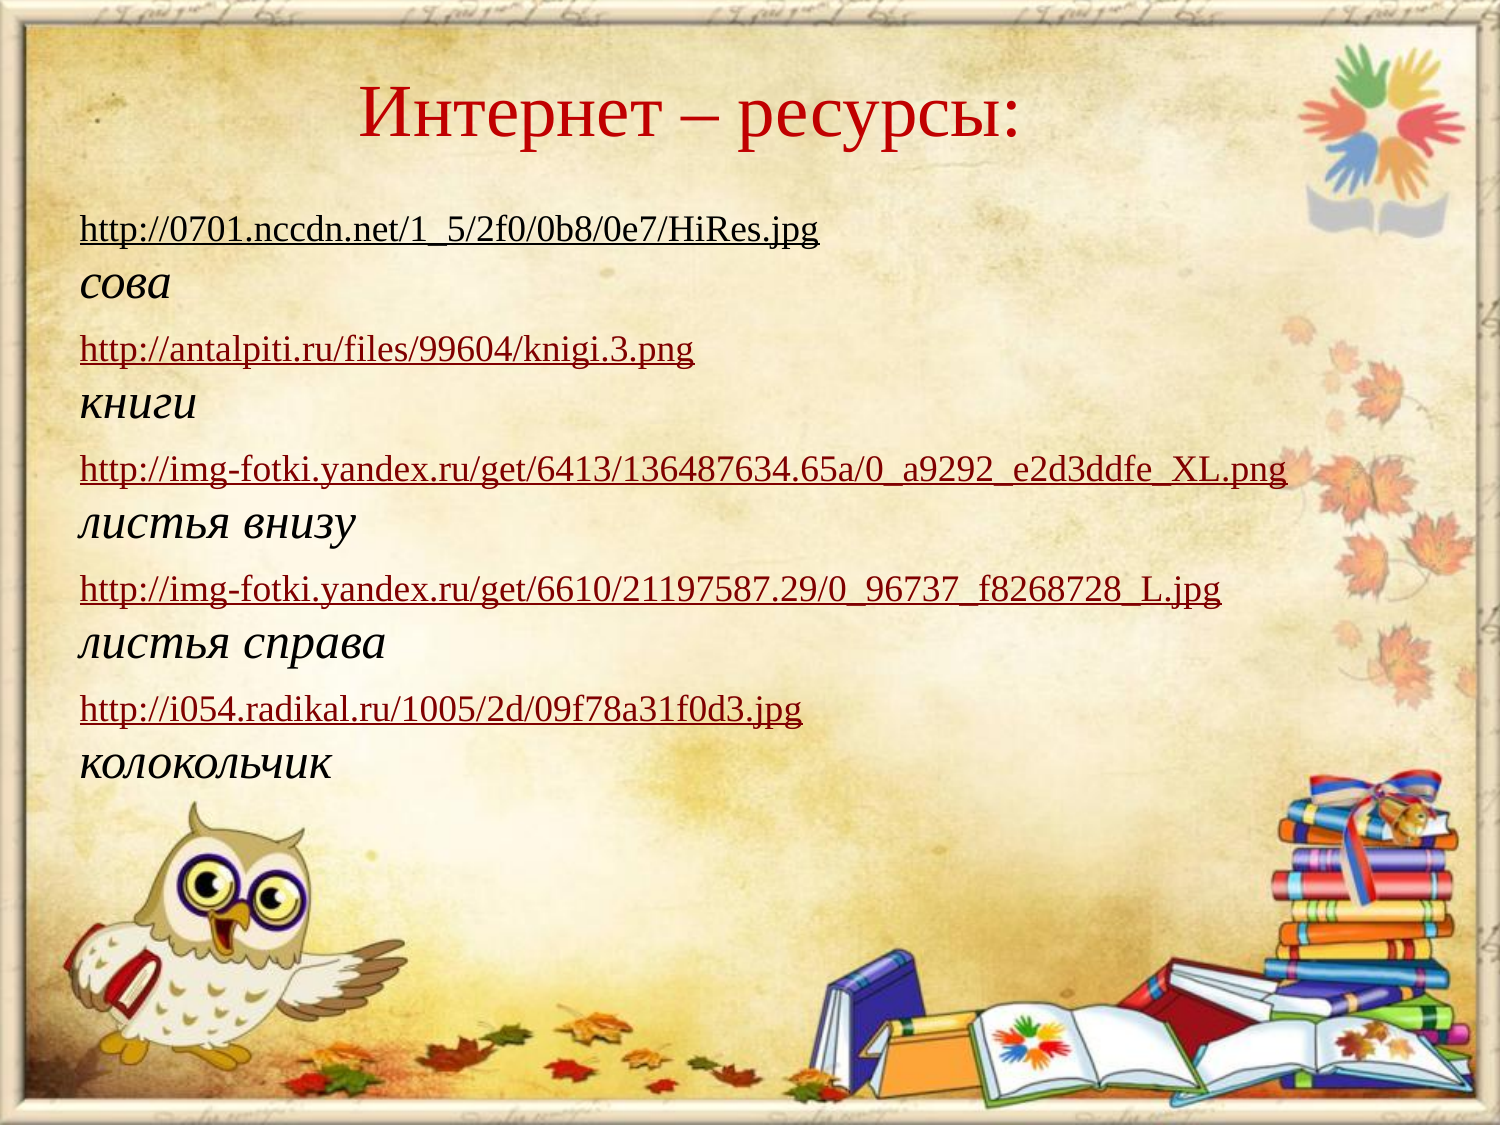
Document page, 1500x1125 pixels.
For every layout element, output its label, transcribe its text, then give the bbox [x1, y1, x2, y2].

picture [0, 0, 1500, 1125]
text_box Интернет – ресурсы: [76, 54, 1306, 185]
text_box http://0701.nccdn.net/1_5/2f0/0b8/0e7/HiRes.jpg сова http://antalpiti.ru/files/99604/knigi.3.png книги http://img-fotki.yandex.ru/get/6413/136487634.65a/0_a9292_e2d3ddfe_XL.png листья внизу http://img-fotki.yandex.ru/get/6610/21197587.29/0_96737_f8268728_L.jpg листья справа http://i054.radikal.ru/1005/2d/09f78a31f0d3.jpg колокольчик [64, 196, 1412, 856]
